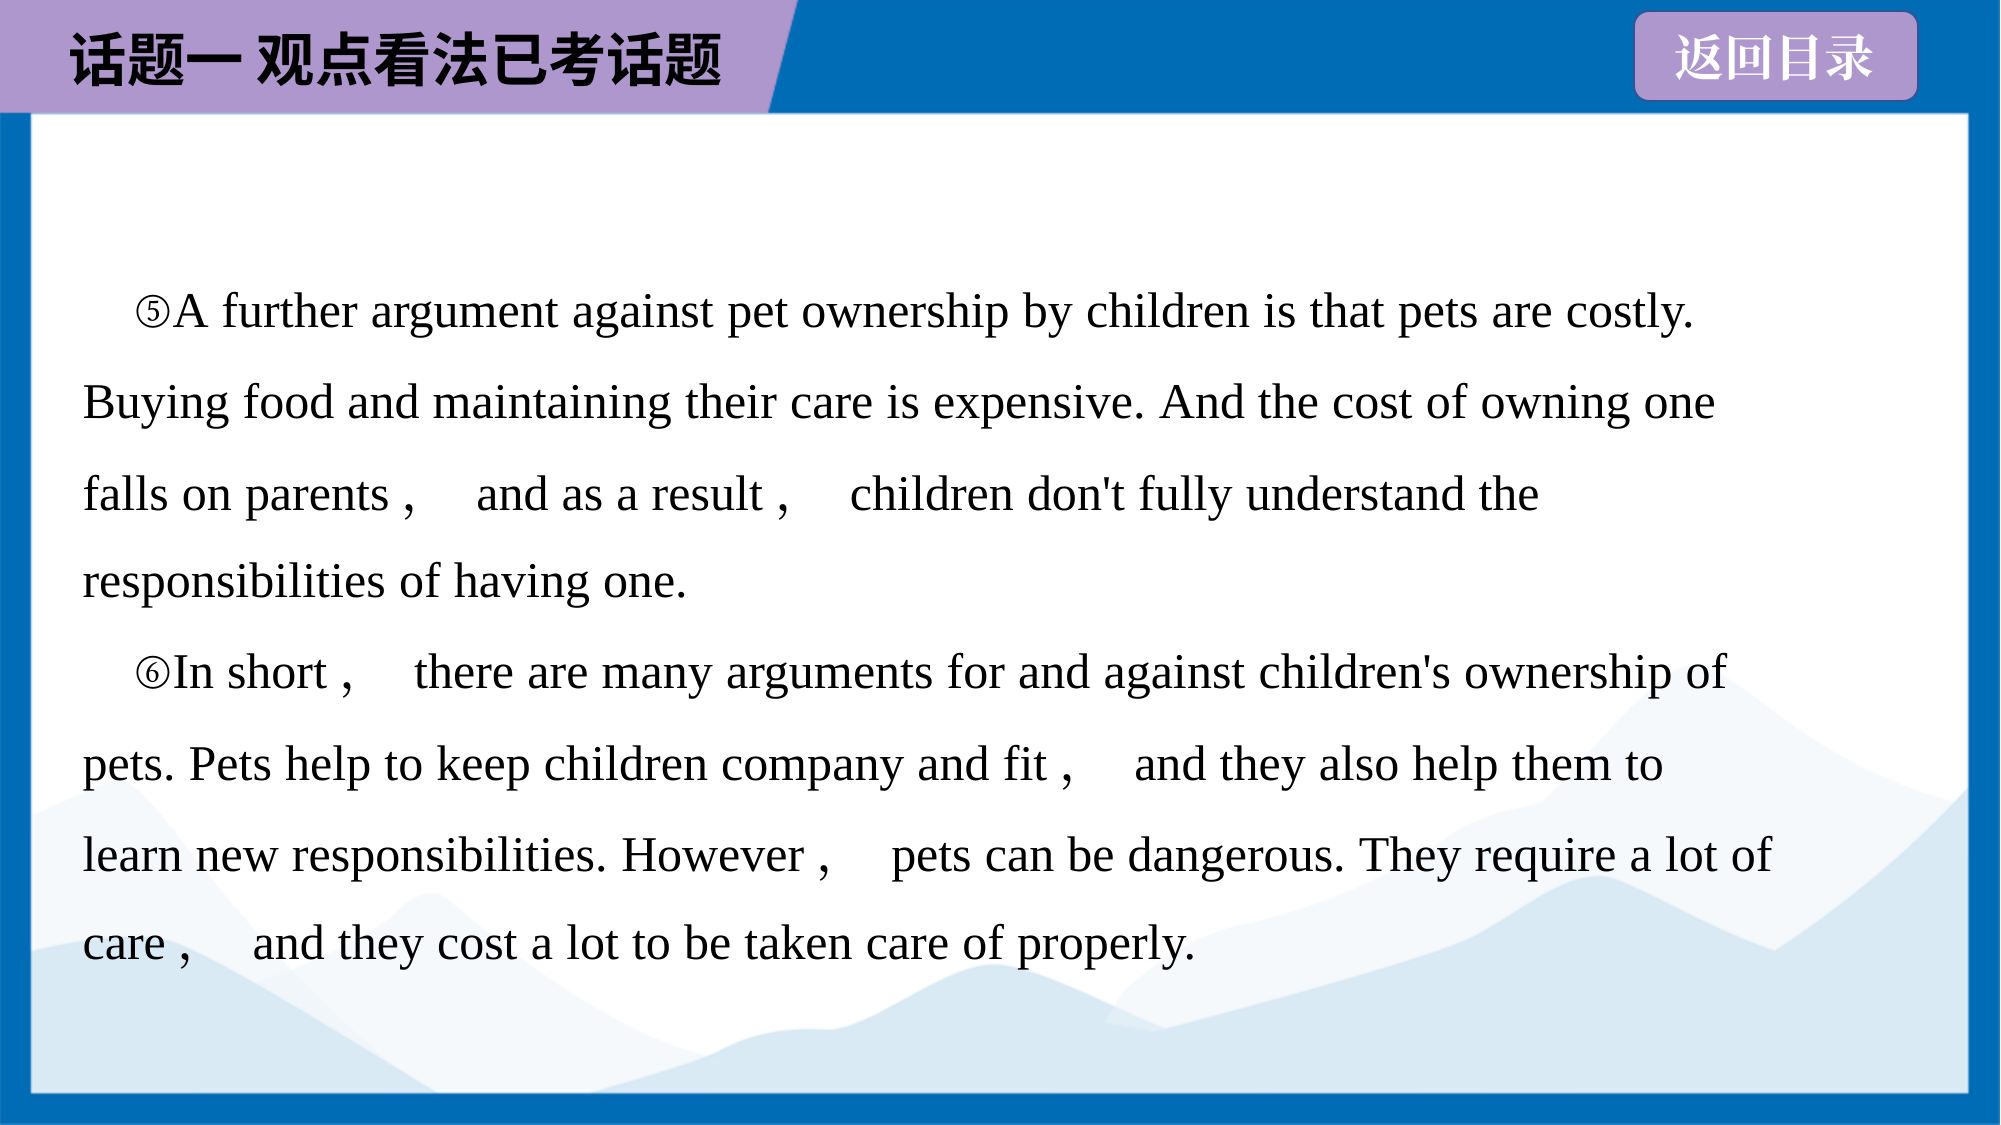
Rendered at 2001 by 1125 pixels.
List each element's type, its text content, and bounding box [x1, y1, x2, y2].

picture [0, 0, 2000, 1125]
text_box ⑥In short， there are many arguments for and against children's ownership of pets. Pets help to keep children company and fit， and they also help them to learn new responsibilities. However， pets can be dangerous. They require a lot of care， and they cost a lot to be taken care of properly. [82, 606, 1917, 960]
text_box ⑤A further argument against pet ownership by children is that pets are costly. Buying food and maintaining their care is expensive. And the cost of owning one falls on parents， and as a result， children don't fully understand the responsibilities of having one. [82, 245, 1917, 599]
